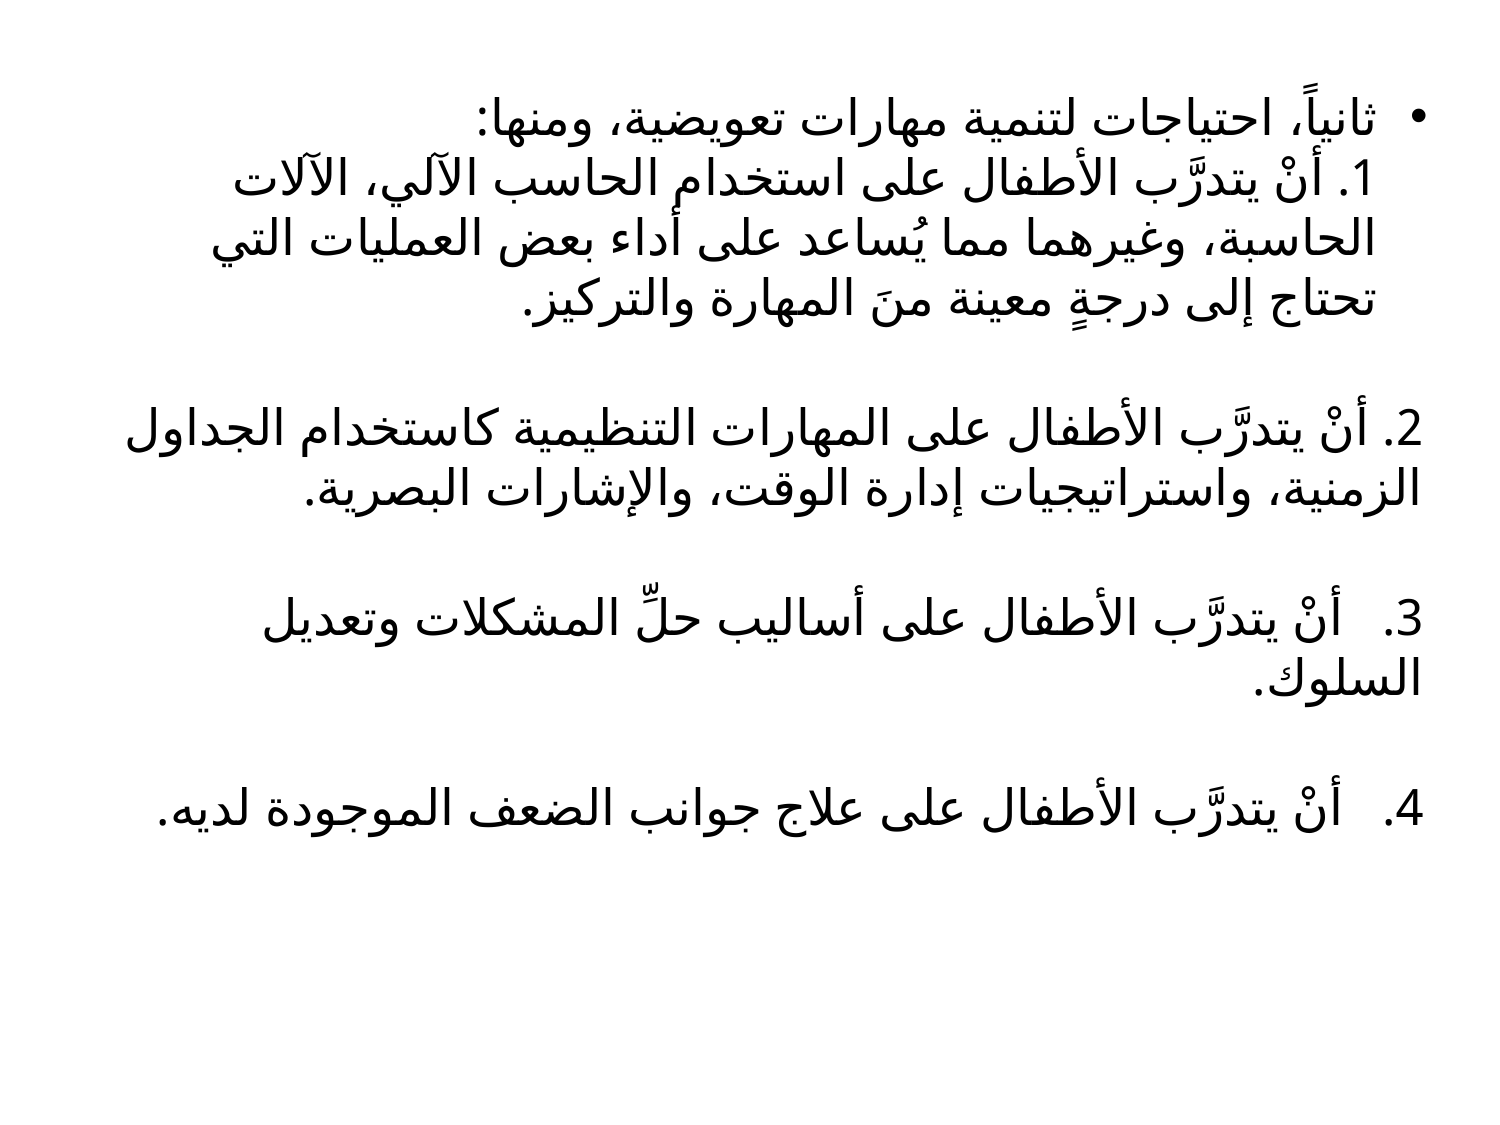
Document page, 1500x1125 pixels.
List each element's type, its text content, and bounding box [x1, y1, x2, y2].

list ثانياً، احتياجات لتنمية مهارات تعويضية، ومنها: 1. أنْ يتدرَّب الأطفال على استخدام الحاسب الآلي، الآلات الحاسبة، وغيرهما مما يُساعد على أداء بعض العمليات التي تحتاج إلى درجةٍ معينة منَ المهارة والتركيز. 2. أنْ يتدرَّب الأطفال على المهارات التنظيمية كاستخدام الجداول الزمنية، واستراتيجيات إدارة الوقت، والإشارات البصرية. 3. أنْ يتدرَّب الأطفال على أساليب حلِّ المشكلات وتعديل السلوك. 4. أنْ يتدرَّب الأطفال على علاج جوانب الضعف الموجودة لديه. [88, 78, 1439, 975]
